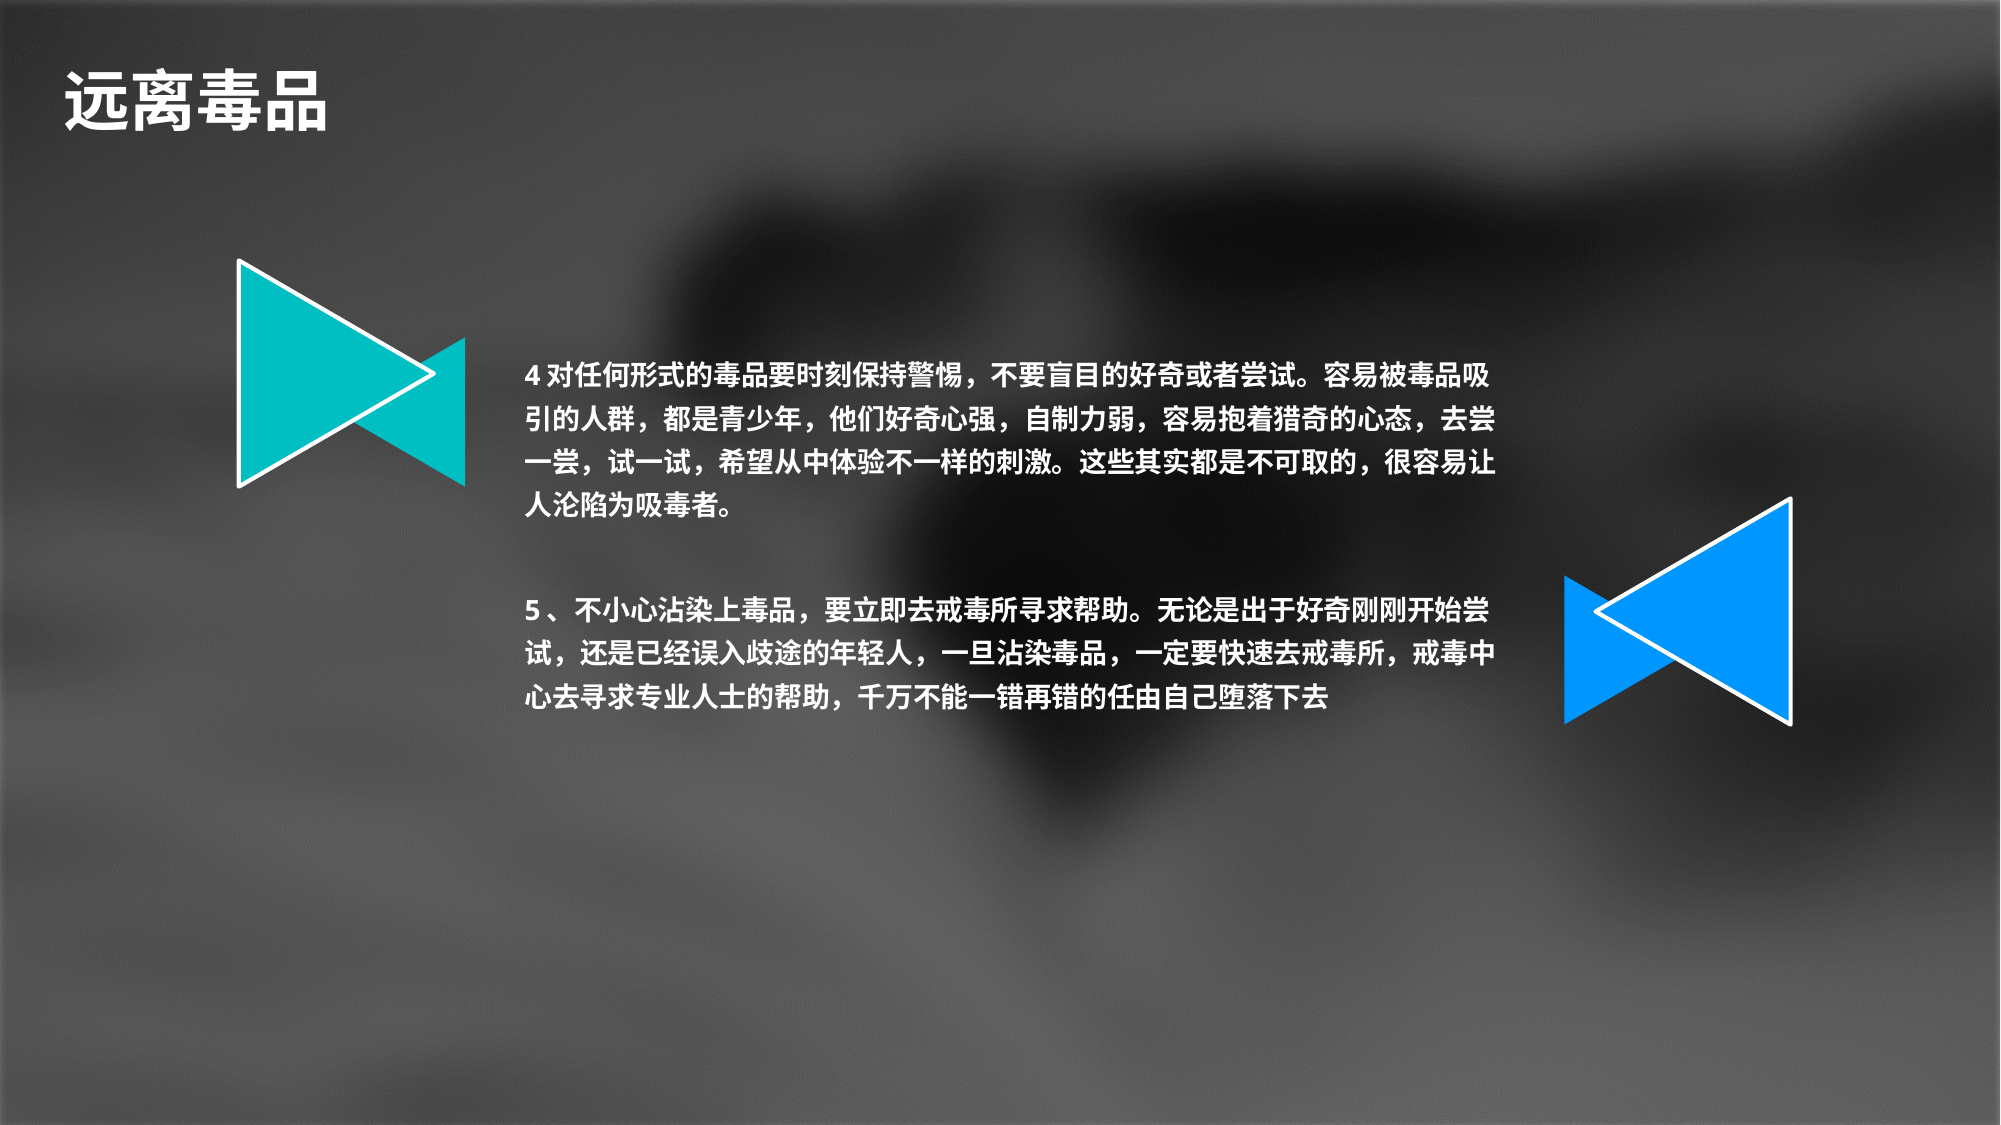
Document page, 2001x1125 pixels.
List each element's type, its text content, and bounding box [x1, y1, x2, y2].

text_box 5、不小心沾染上毒品，要立即去戒毒所寻求帮助。无论是出于好奇刚刚开始尝试，还是已经误入歧途的年轻人，一旦沾染毒品，一定要快速去戒毒所，戒毒中心去寻求专业人士的帮助，千万不能一错再错的任由自己堕落下去 [509, 575, 1515, 721]
text_box 4对任何形式的毒品要时刻保持警惕，不要盲目的好奇或者尝试。容易被毒品吸引的人群，都是青少年，他们好奇心强，自制力弱，容易抱着猎奇的心态，去尝一尝，试一试，希望从中体验不一样的刺激。这些其实都是不可取的，很容易让人沦陷为吸毒者。 [509, 340, 1515, 529]
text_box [1564, 498, 1791, 725]
picture [0, 0, 2001, 1125]
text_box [238, 260, 466, 487]
list 远离毒品 [48, 51, 1000, 148]
